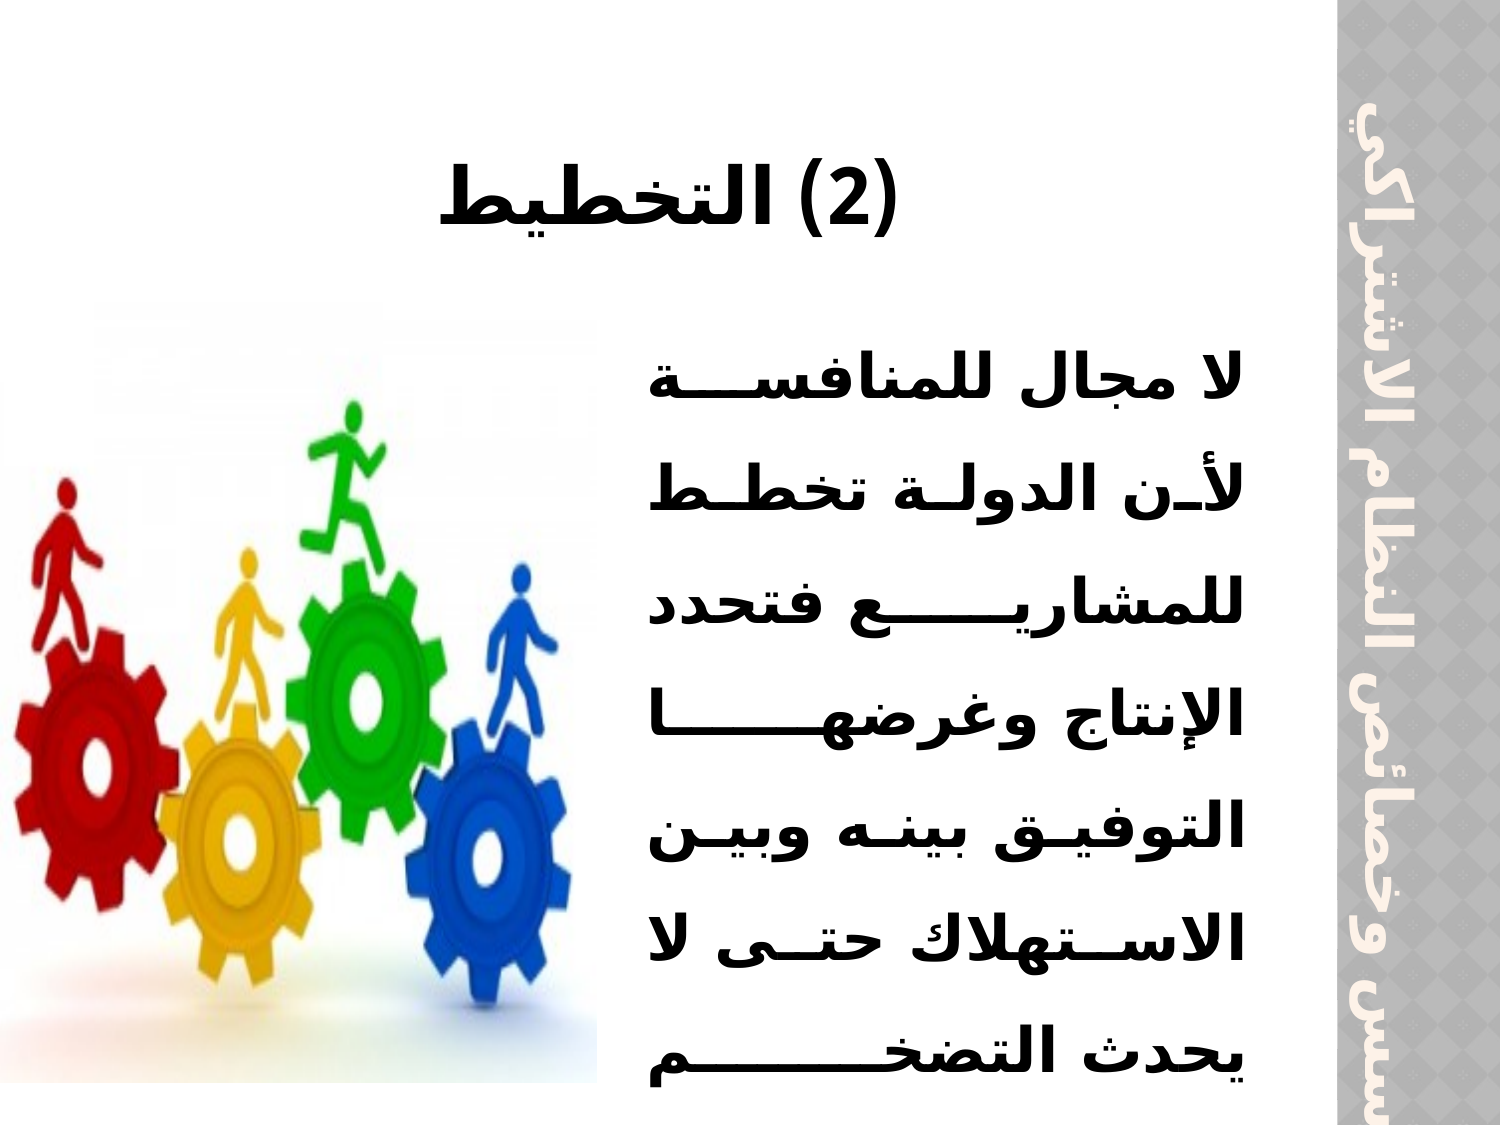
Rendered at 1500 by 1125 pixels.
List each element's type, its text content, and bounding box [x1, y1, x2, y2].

picture [0, 302, 597, 1083]
title (2) التخطيط [75, 52, 1263, 240]
list لا مجال للمنافسة لأن الدولة تخطط للمشاريع فتحدد الإنتاج وغرضها التوفيق بينه وبين الاستهلاك حتى لا يحدث التضخم وتكدس السلع. [631, 66, 1263, 1125]
text_box اسس وخصائص النظام الاشتراكي [1352, 66, 1500, 1125]
